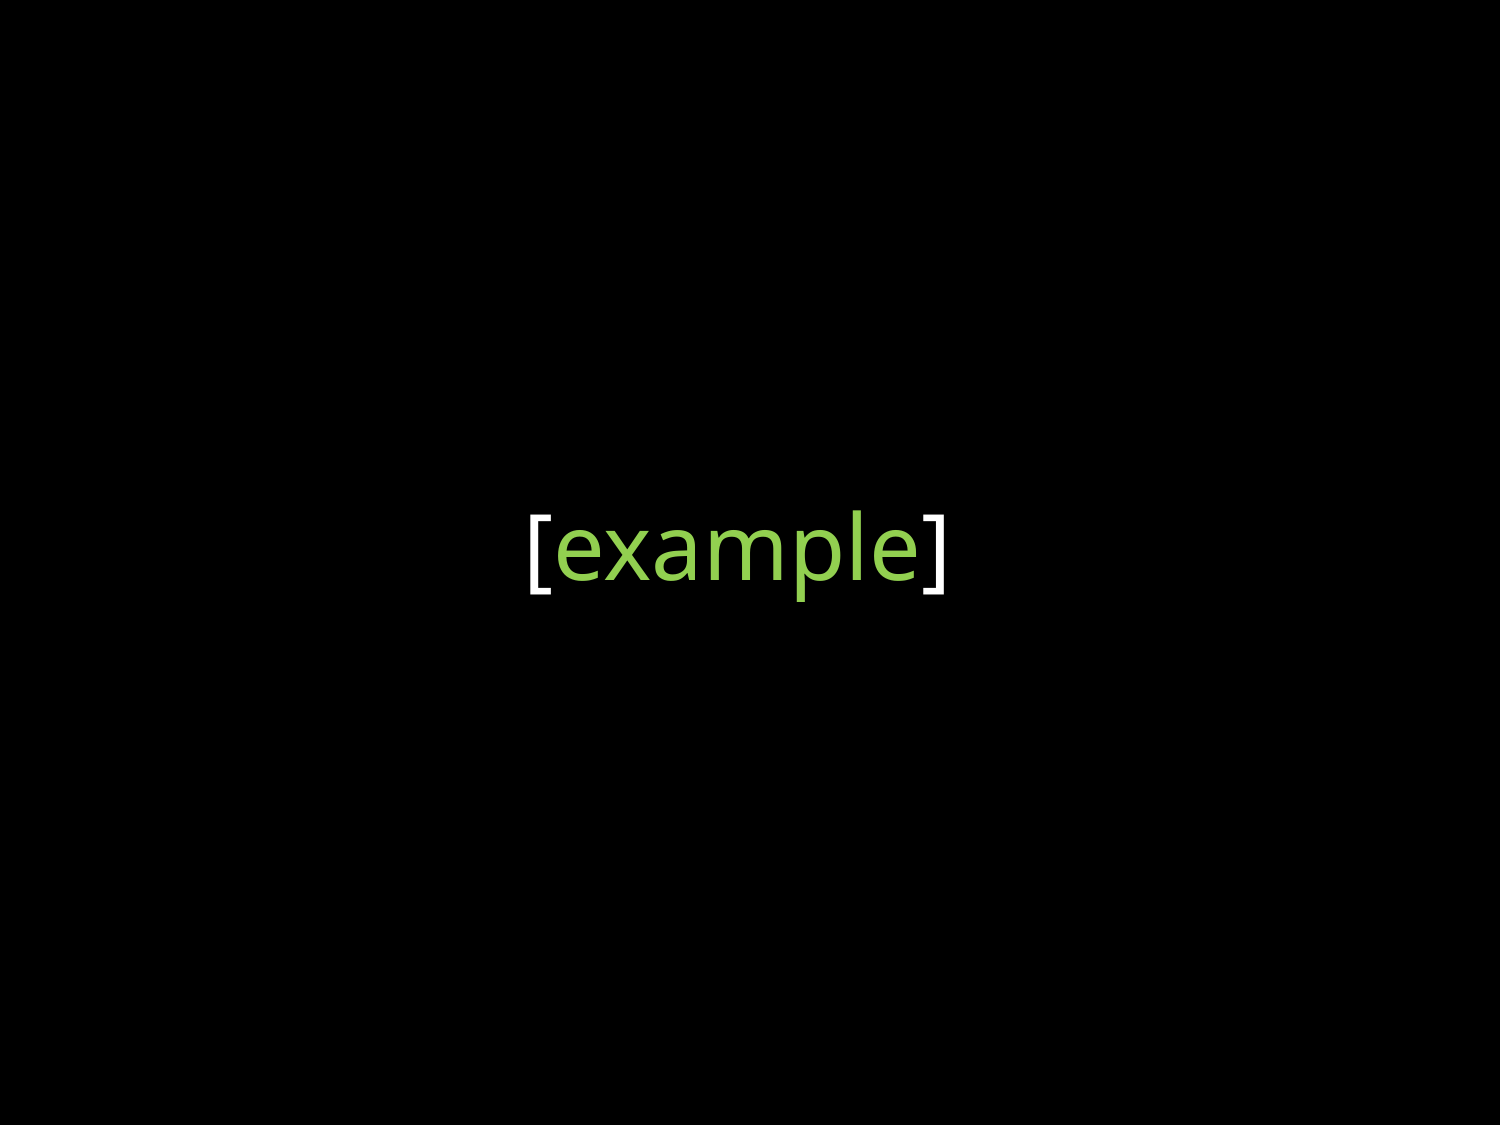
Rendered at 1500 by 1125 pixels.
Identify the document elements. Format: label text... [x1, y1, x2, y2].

title [example] [62, 112, 1413, 975]
